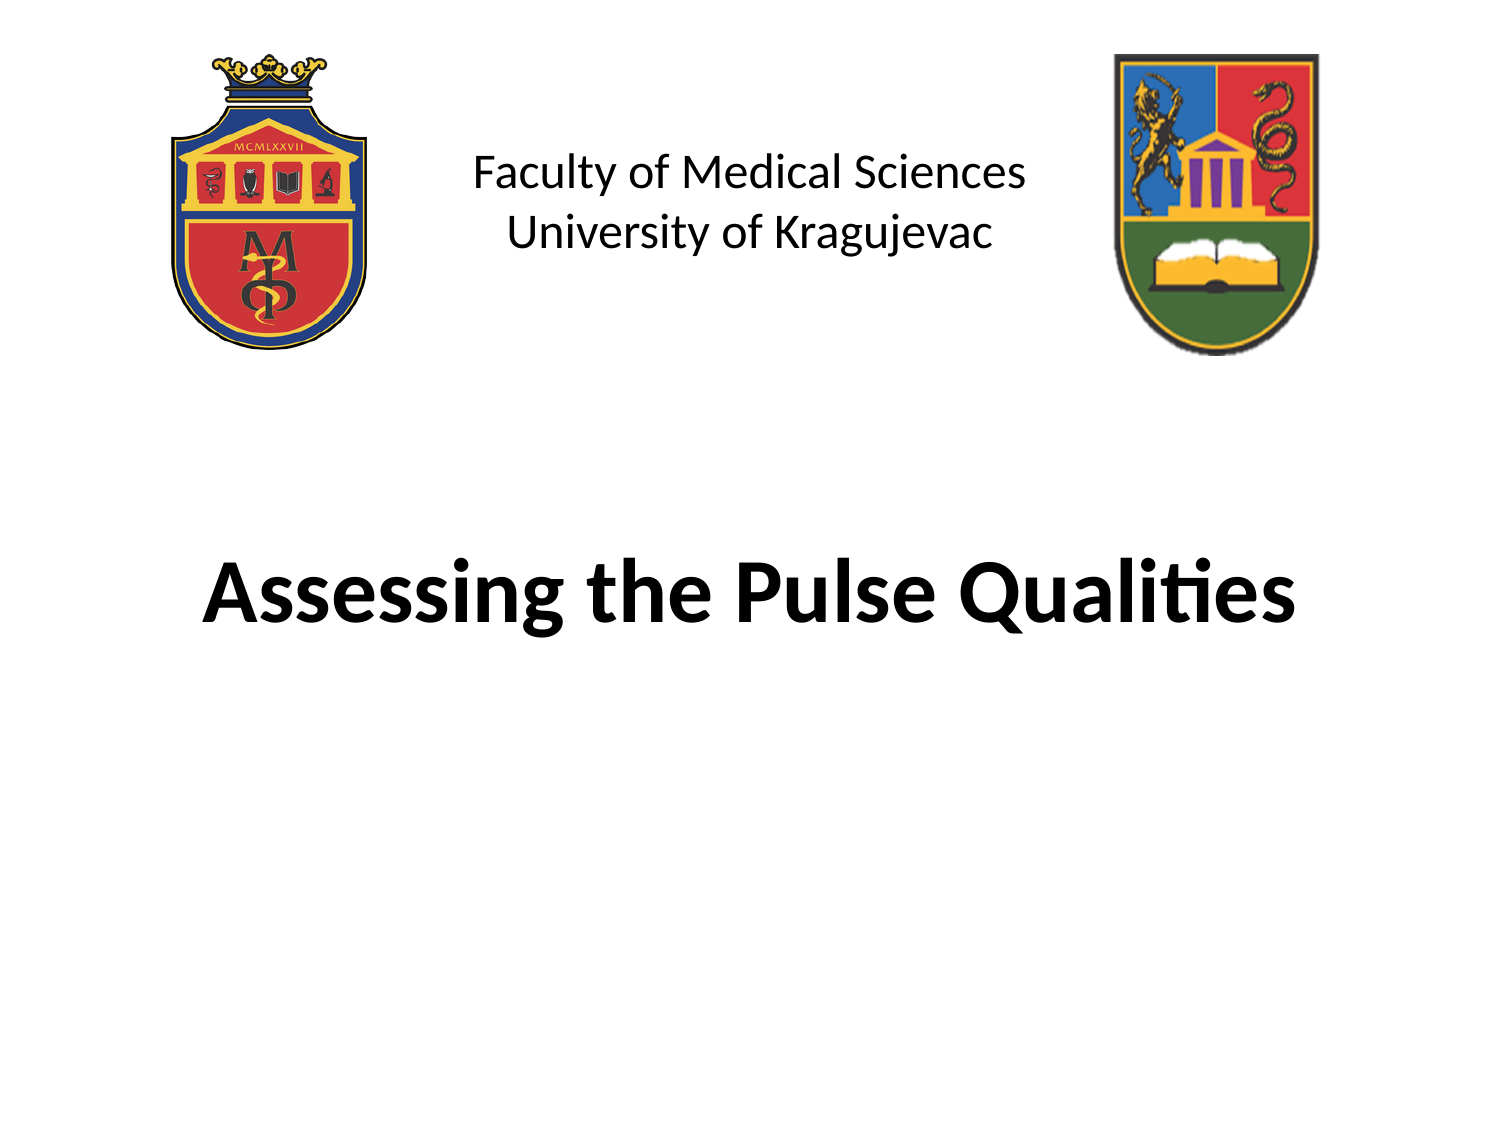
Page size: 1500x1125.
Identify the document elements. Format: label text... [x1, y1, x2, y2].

title Assessing the Pulse Qualities [0, 396, 1500, 776]
text_box Faculty of Medical Sciences University of Kragujevac [389, 130, 1029, 266]
picture [170, 54, 367, 351]
picture [1034, 54, 1400, 356]
